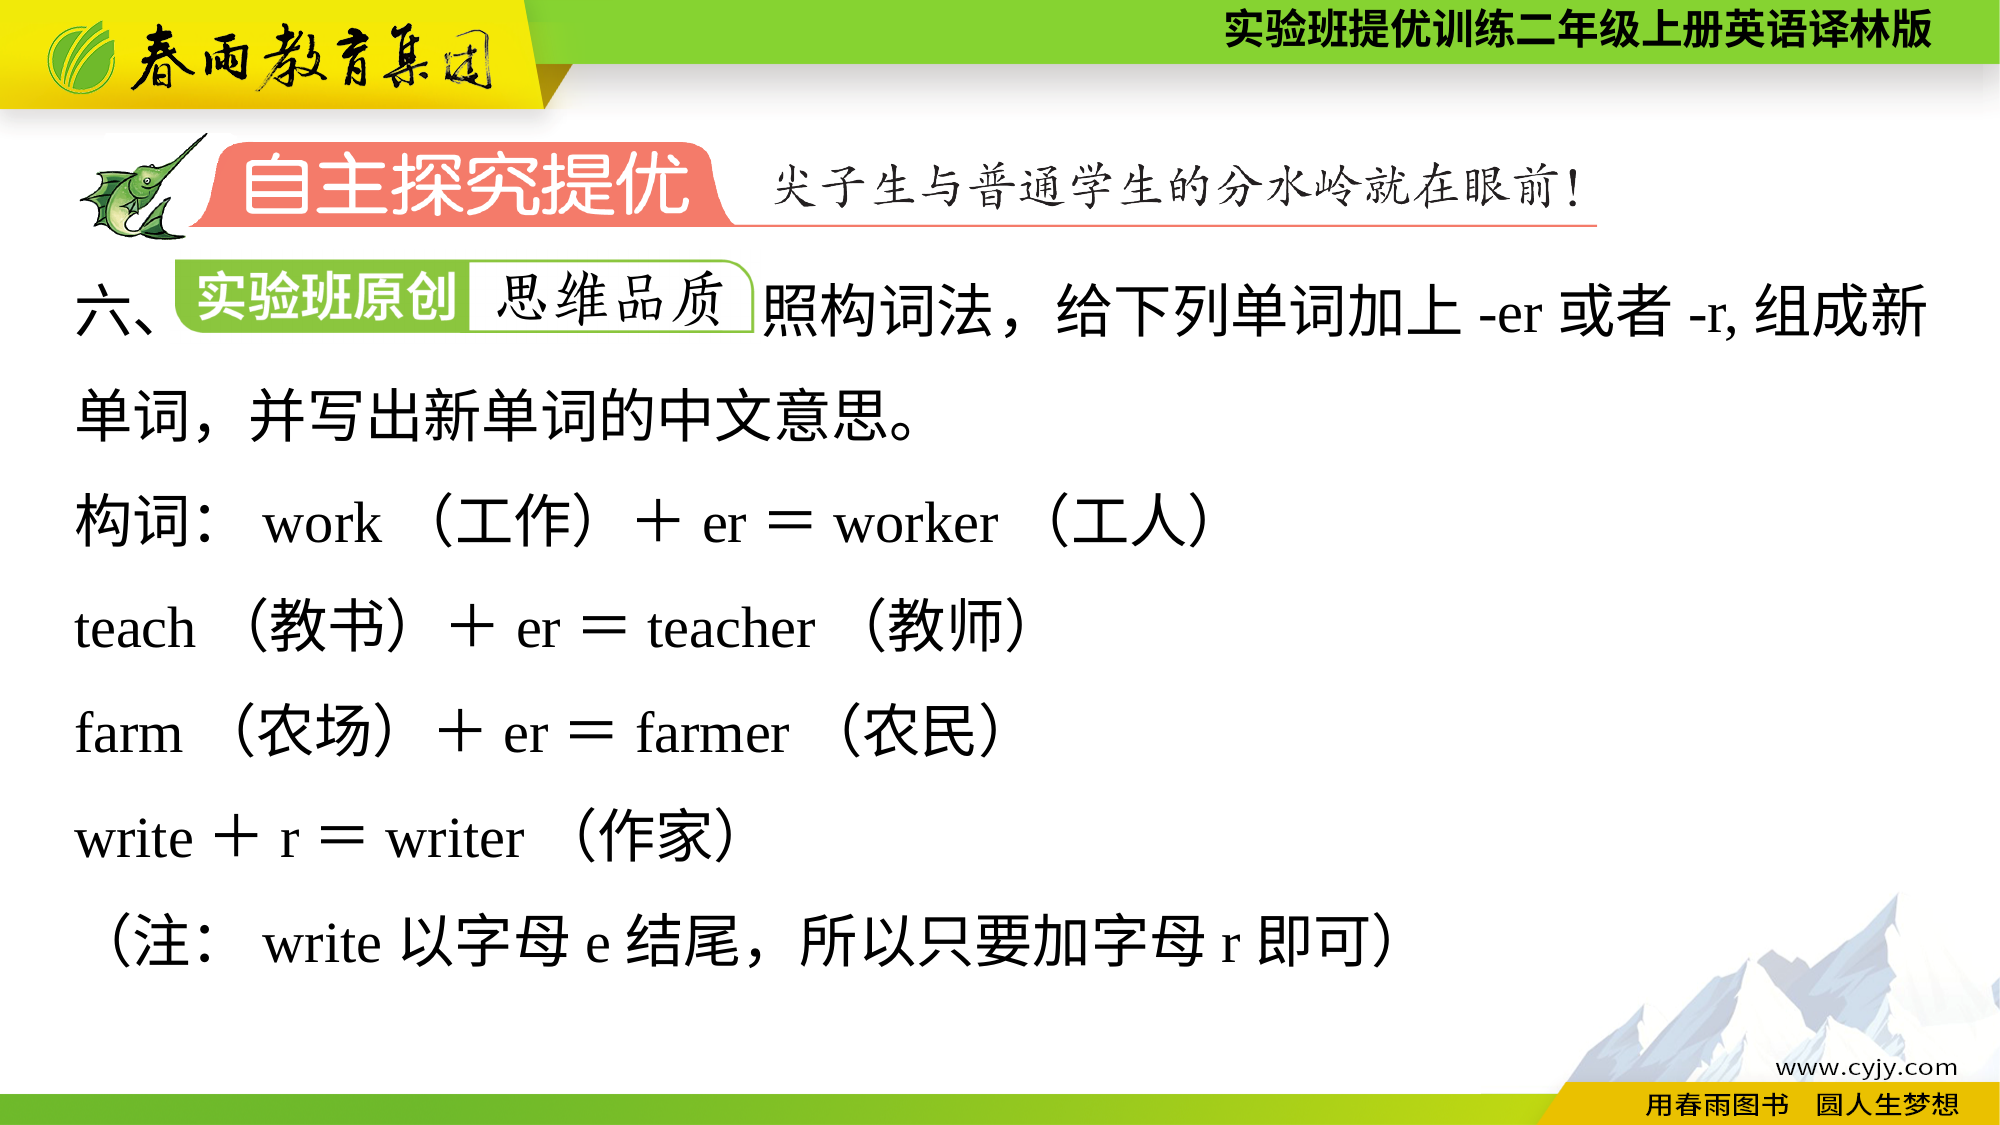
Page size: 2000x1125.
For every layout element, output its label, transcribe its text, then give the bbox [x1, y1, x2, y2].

picture [0, 0, 2000, 1125]
list 六、 仿照构词法，给下列单词加上-er或者-r,组成新单词，并写出新单词的中文意思。 构词：work（工作）＋er＝worker（工人） teach（教书）＋er＝teacher（教师） farm（农场）＋er＝farmer（农民） write＋r＝writer（作家） （注：write以字母e结尾，所以只要加字母r即可） [59, 232, 1944, 976]
